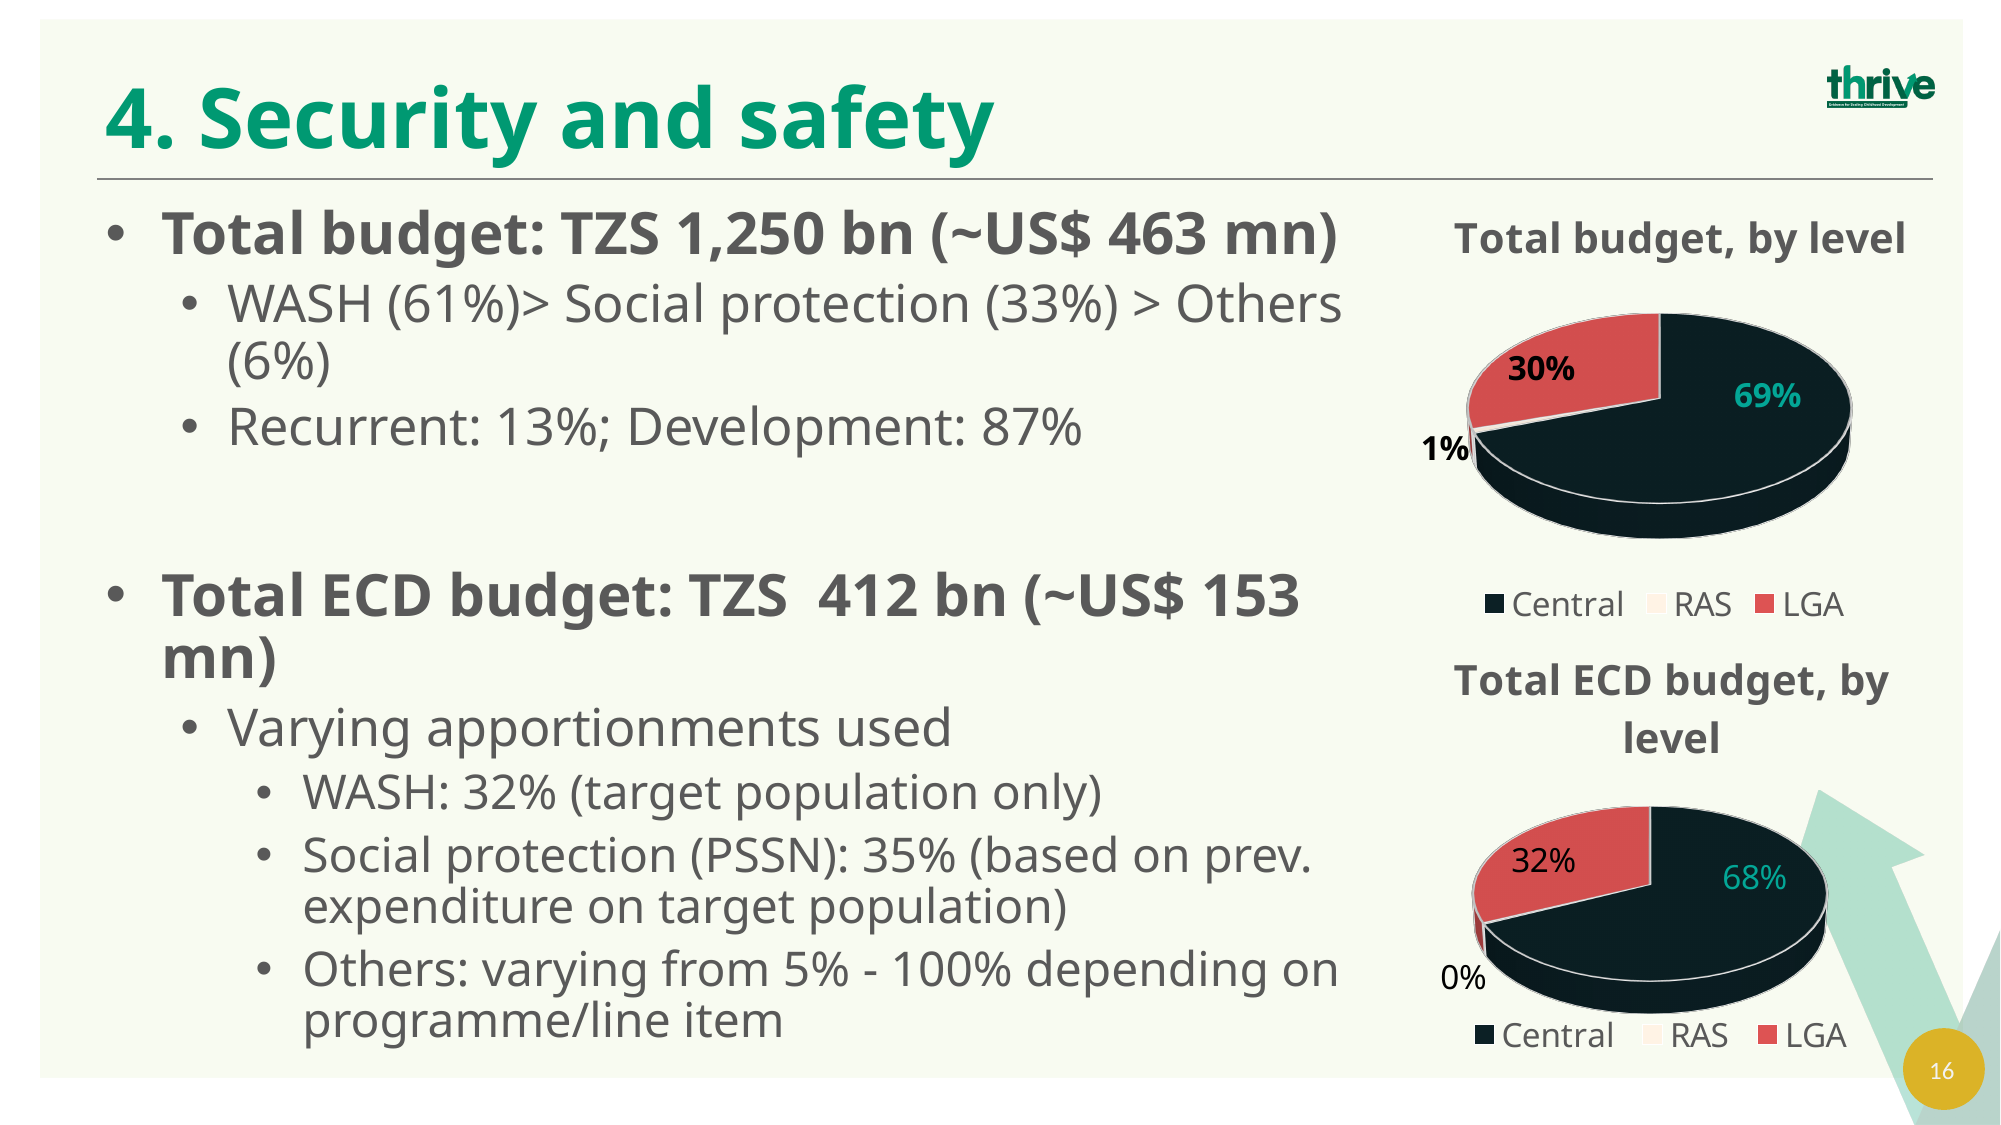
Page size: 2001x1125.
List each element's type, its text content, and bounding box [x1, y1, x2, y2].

picture [40, 19, 2001, 1125]
chart [1351, 178, 1957, 1109]
list Total budget: TZS 1,250 bn (~US$ 463 mn) WASH (61%)> Social protection (33%) > Others (6%) Recurrent: 13%; Development: 87% Total ECD budget: TZS 412 bn (~US$ 153 mn) Varying apportionments used WASH: 32% (target population only) Social protection (PSSN): 35% (based on prev. expenditure on target population) Others: varying from 5% - 100% depending on programme/line item [90, 197, 1371, 1075]
list 4. Security and safety [90, 68, 1634, 179]
